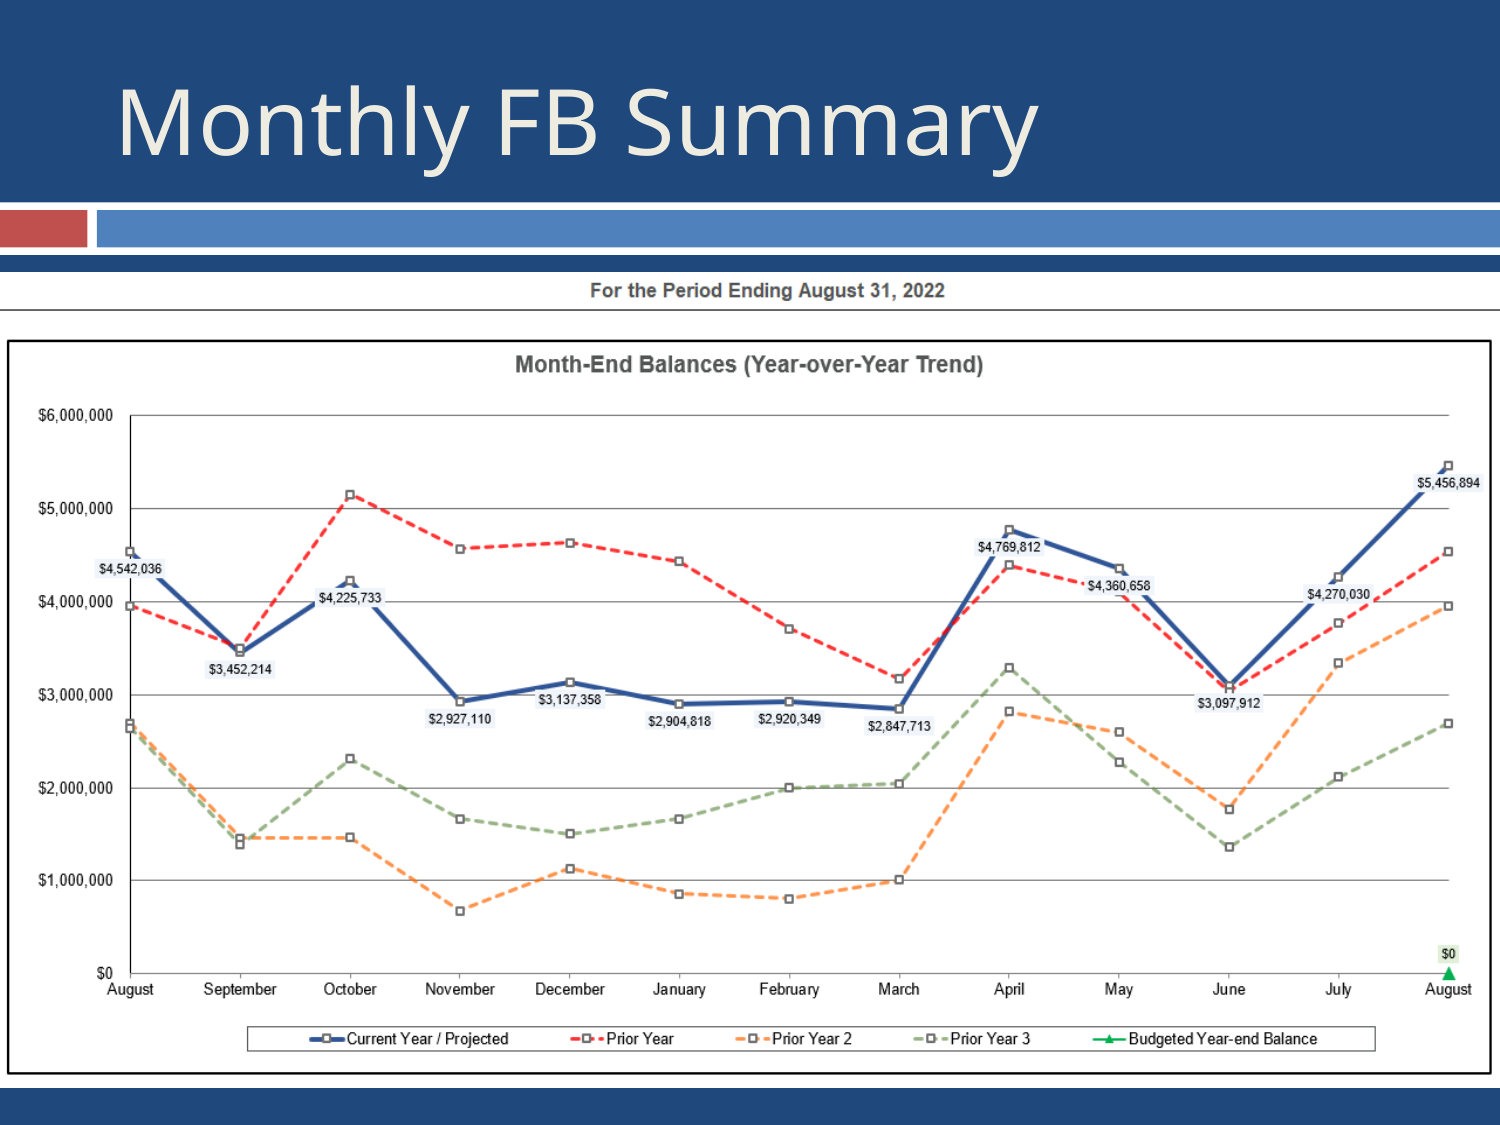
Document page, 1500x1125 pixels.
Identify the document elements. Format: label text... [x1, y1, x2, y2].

picture [0, 272, 1500, 1088]
title Monthly FB Summary [99, 37, 1438, 200]
